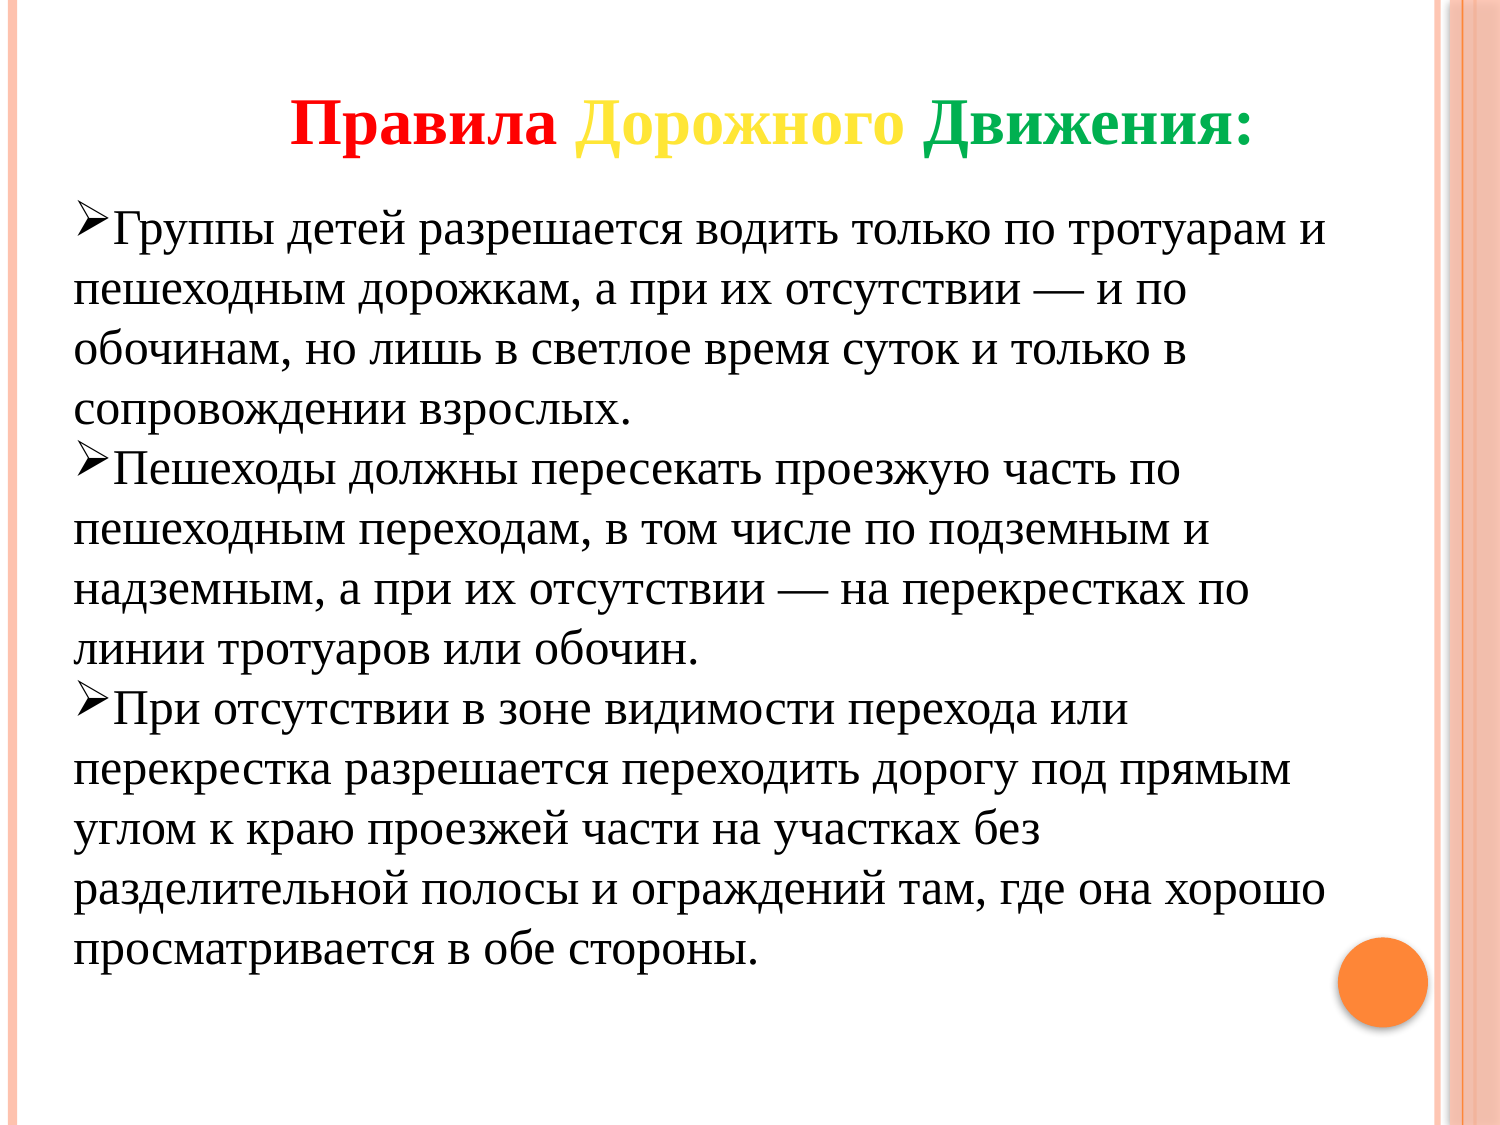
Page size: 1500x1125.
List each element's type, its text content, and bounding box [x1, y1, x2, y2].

text_box Правила Дорожного Движения: [234, 70, 1313, 165]
text_box Группы детей разрешается водить только по тротуарам и пешеходным дорожкам, а при их отсутствии — и по обочинам, но лишь в светлое время суток и только в сопровождении взрослых. Пешеходы должны пересекать проезжую часть по пешеходным переходам, в том числе по подземным и надземным, а при их отсутствии — на перекрестках по линии тротуаров или обочин. При отсутствии в зоне видимости перехода или перекрестка разрешается переходить дорогу под прямым углом к краю проезжей части на участках без разделительной полосы и ограждений там, где она хорошо просматривается в обе стороны. [58, 187, 1348, 983]
